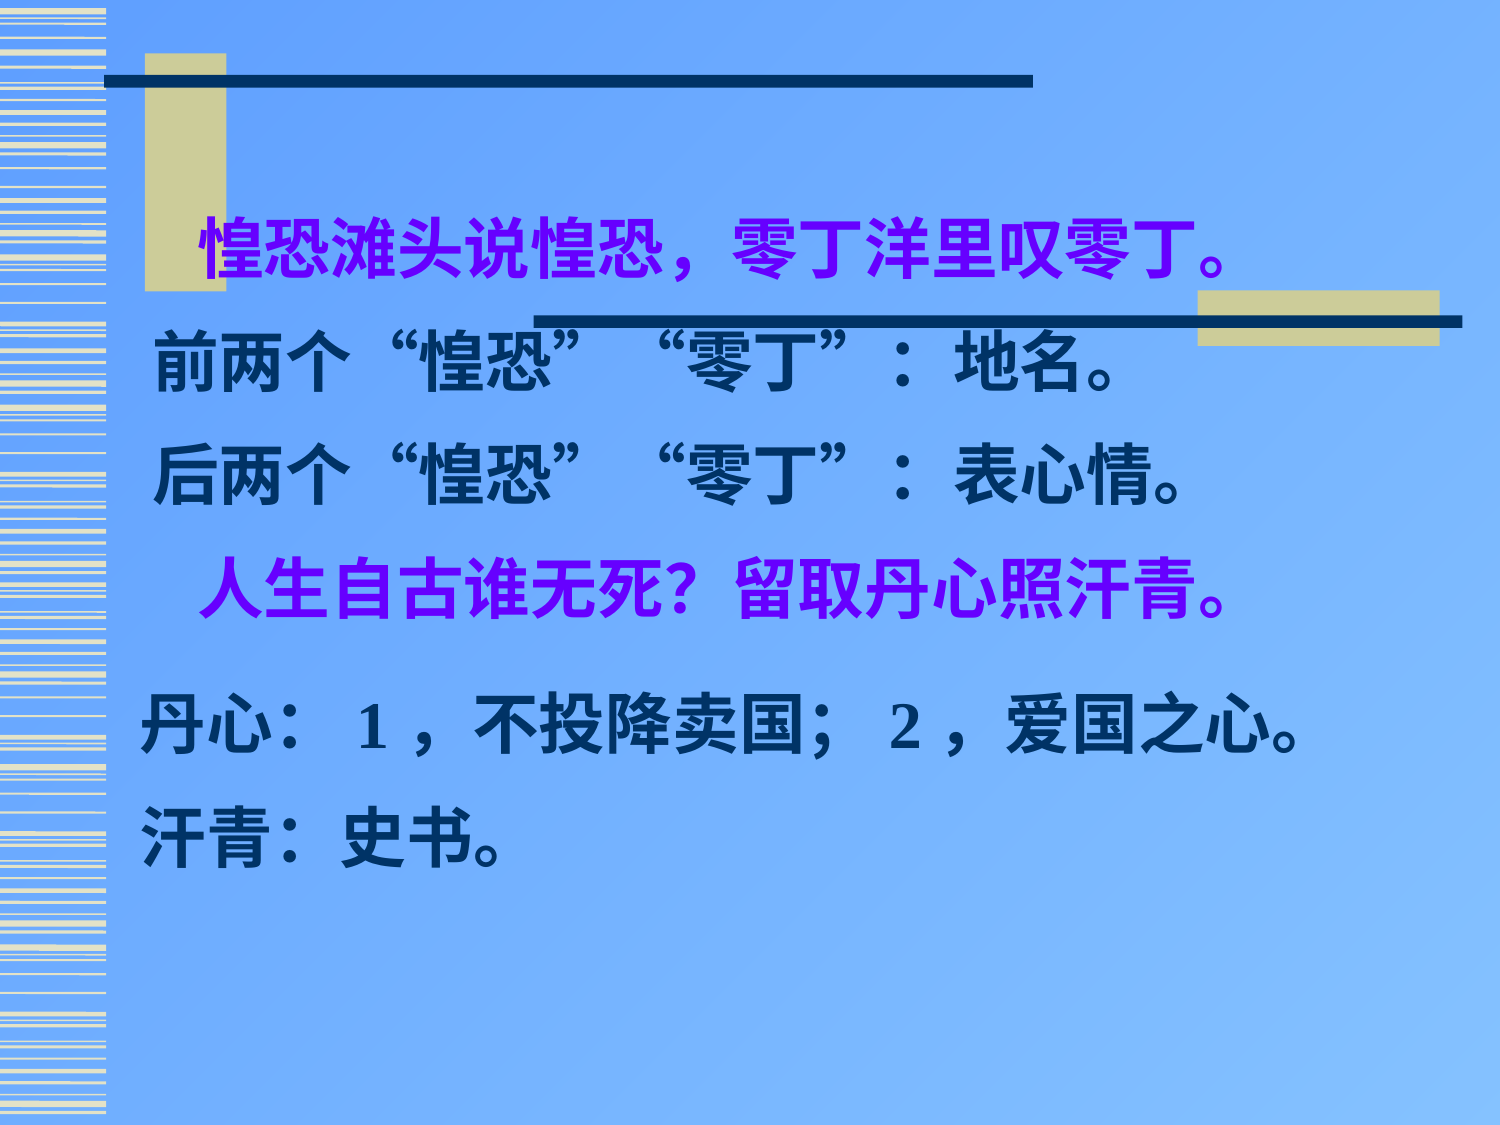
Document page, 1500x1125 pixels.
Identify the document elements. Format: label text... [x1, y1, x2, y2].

text_box 惶恐滩头说惶恐，零丁洋里叹零丁。 人生自古谁无死？留取丹心照汗青。 [62, 199, 1400, 635]
text_box 丹心：1，不投降卖国；2，爱国之心。 汗青：史书。 [124, 675, 1400, 968]
text_box 明月 喻清高 [25, 0, 40, 8]
text_box 明月 喻清高 [0, 25, 15, 36]
text_box 前两个“惶恐”“零丁”：地名。 后两个“惶恐”“零丁”：表心情。 [137, 312, 1350, 606]
